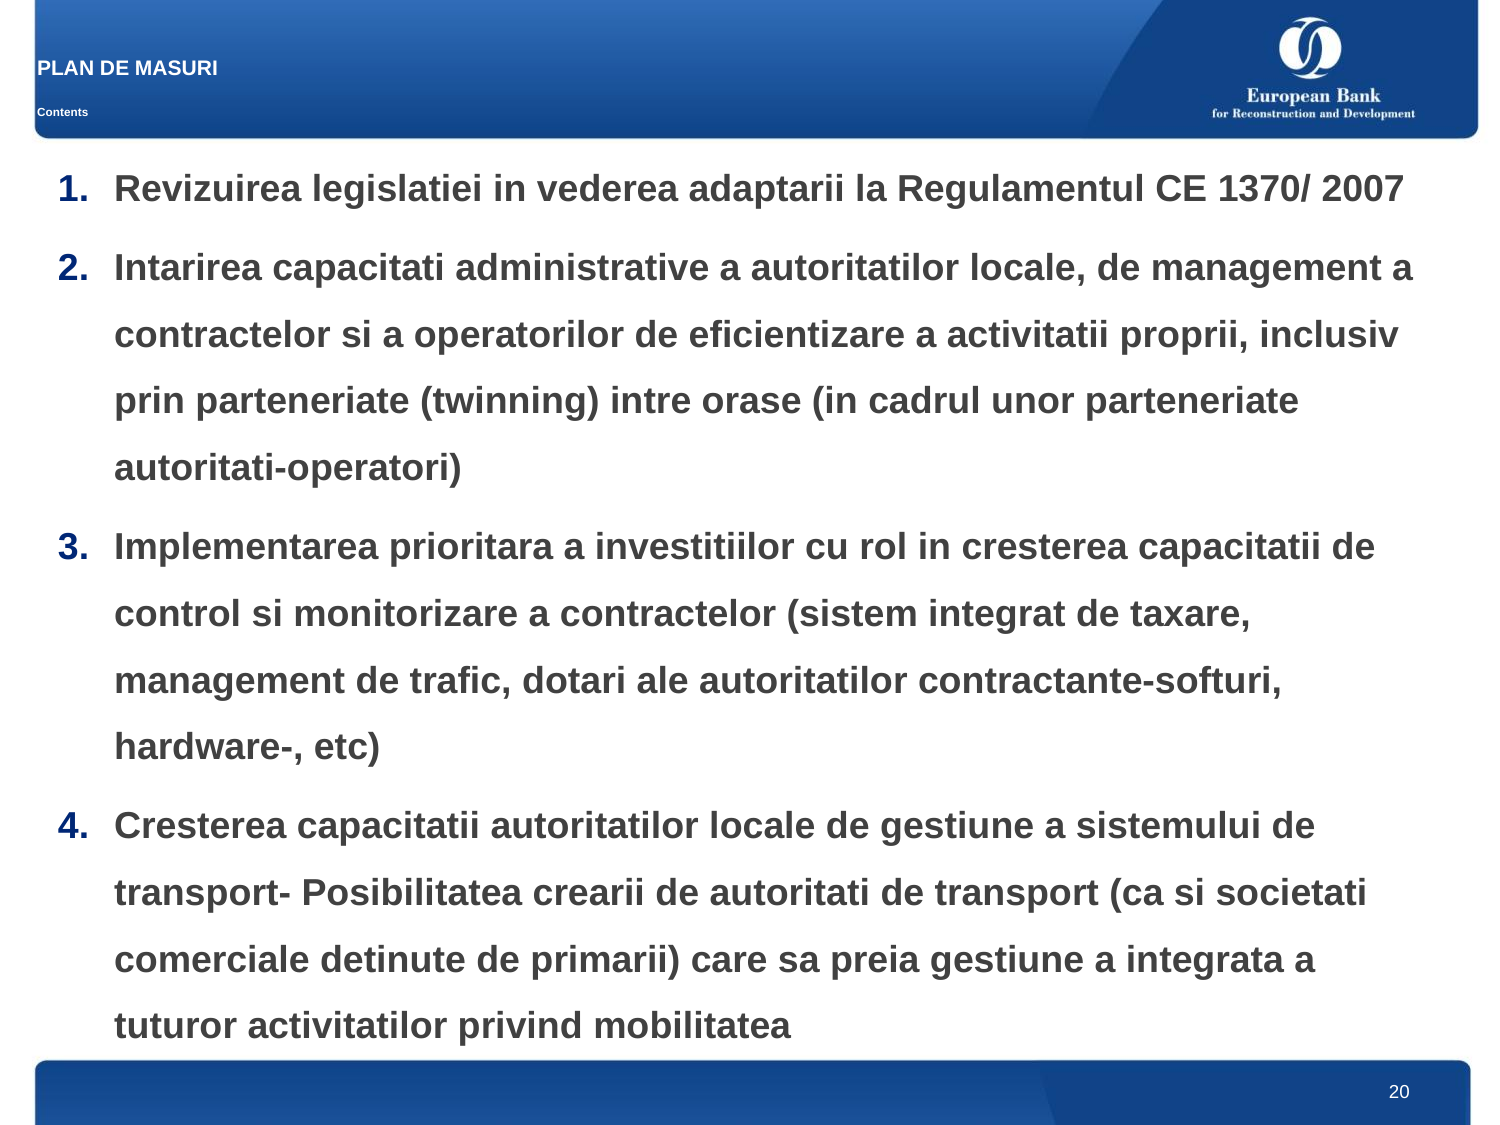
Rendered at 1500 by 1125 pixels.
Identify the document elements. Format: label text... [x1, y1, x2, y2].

title PLAN DE MASURI Contents [37, 0, 1158, 143]
list Revizuirea legislatiei in vederea adaptarii la Regulamentul CE 1370/ 2007 Intarirea capacitati administrative a autoritatilor locale, de management a contractelor si a operatorilor de eficientizare a activitatii proprii, inclusiv prin parteneriate (twinning) intre orase (in cadrul unor parteneriate autoritati-operatori) Implementarea prioritara a investitiilor cu rol in cresterea capacitatii de control si monitorizare a contractelor (sistem integrat de taxare, management de trafic, dotari ale autoritatilor contractante-softuri, hardware-, etc) Cresterea capacitatii autoritatilor locale de gestiune a sistemului de transport- Posibilitatea crearii de autoritati de transport (ca si societati comerciale detinute de primarii) care sa preia gestiune a integrata a tuturor activitatilor privind mobilitatea [57, 142, 1441, 1011]
picture [0, 0, 1500, 1125]
slide_number 20 [1074, 1061, 1425, 1122]
